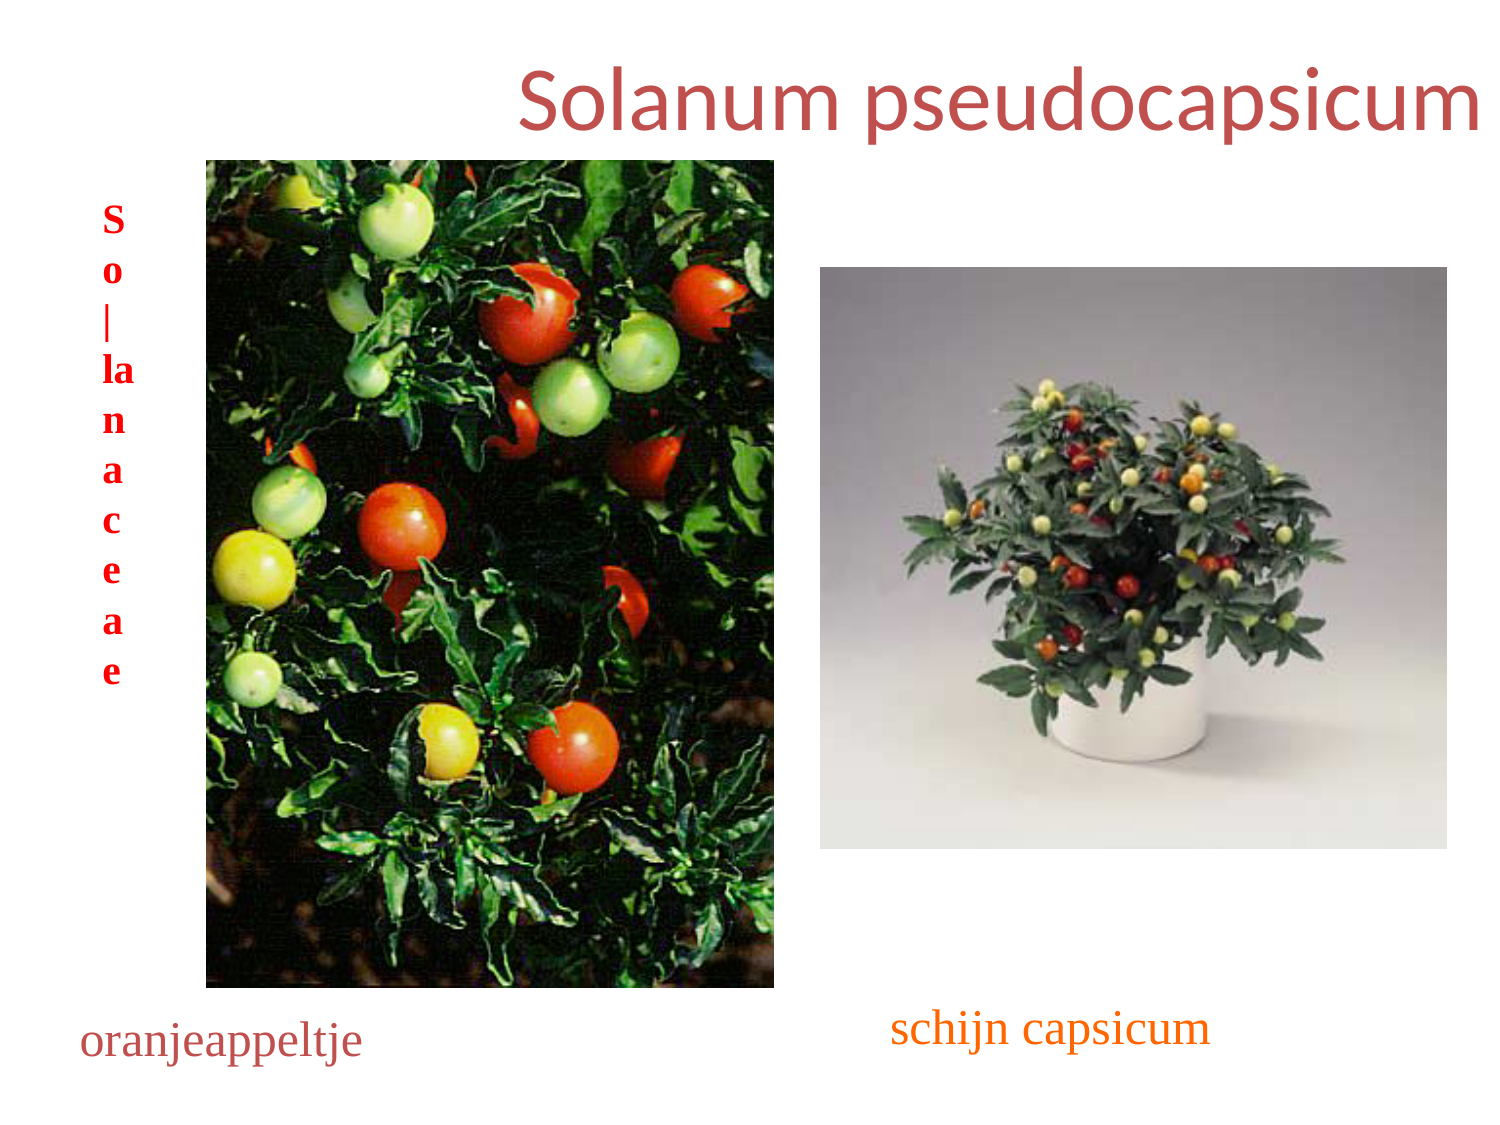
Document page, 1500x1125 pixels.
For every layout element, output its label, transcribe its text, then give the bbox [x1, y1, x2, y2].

text_box oranjeappeltje [64, 999, 1128, 1075]
title Solanum pseudocapsicum [225, 0, 1500, 188]
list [820, 266, 1448, 849]
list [206, 160, 775, 988]
text_box So |lanaceae [87, 184, 150, 700]
text_box schijn capsicum [513, 987, 1227, 1063]
